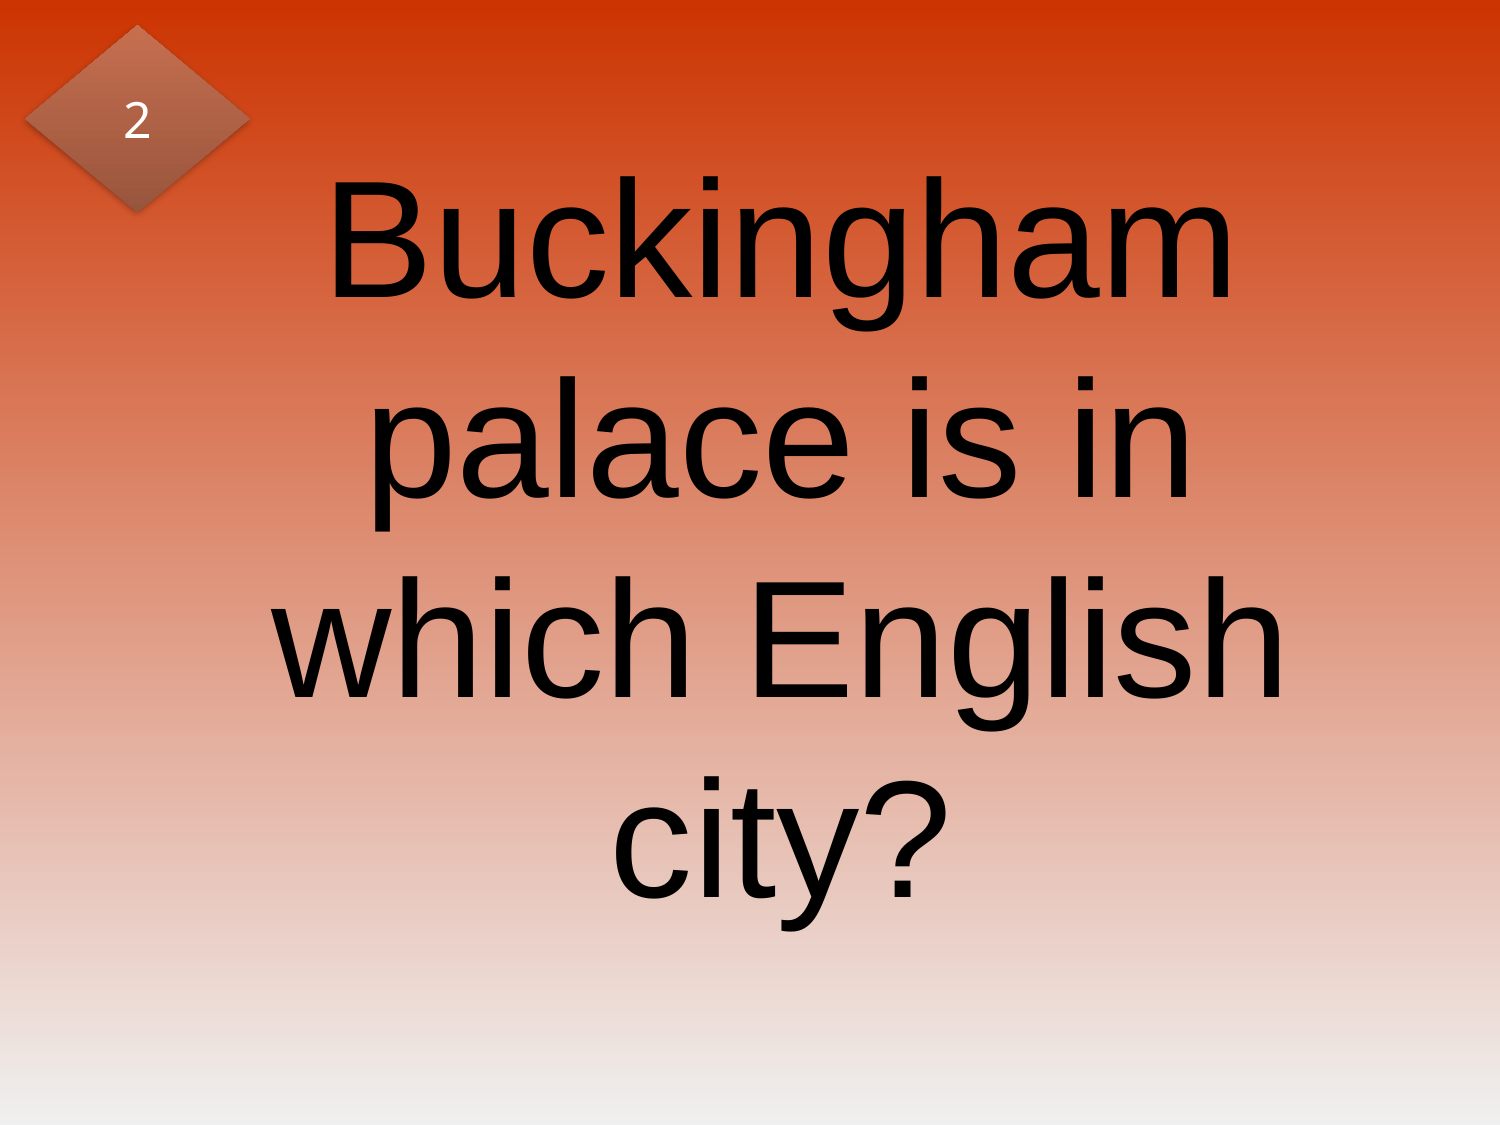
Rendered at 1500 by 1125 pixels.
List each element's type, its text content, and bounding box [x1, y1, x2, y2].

text_box 2 [24, 24, 250, 213]
title Buckingham palace is in which English city? [137, 262, 1426, 1001]
